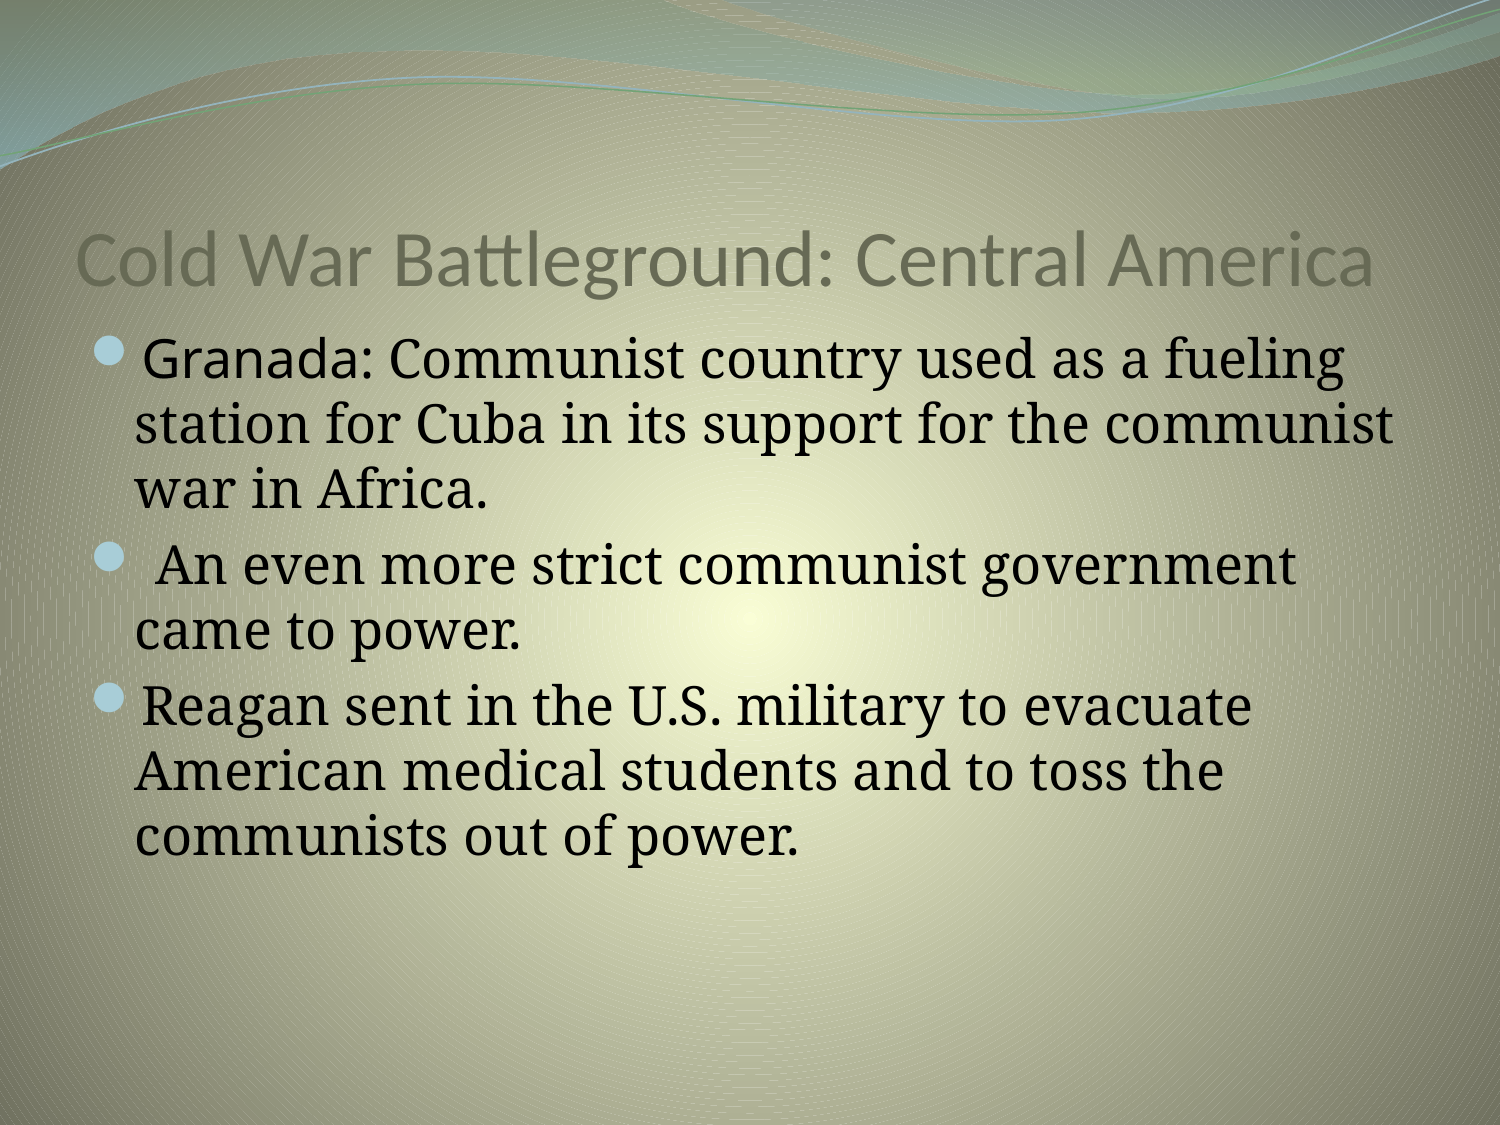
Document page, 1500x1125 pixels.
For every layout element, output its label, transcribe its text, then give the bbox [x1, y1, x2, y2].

title Cold War Battleground: Central America [75, 115, 1425, 303]
list Granada: Communist country used as a fueling station for Cuba in its support for the communist war in Africa. An even more strict communist government came to power. Reagan sent in the U.S. military to evacuate American medical students and to toss the communists out of power. [75, 317, 1425, 1038]
